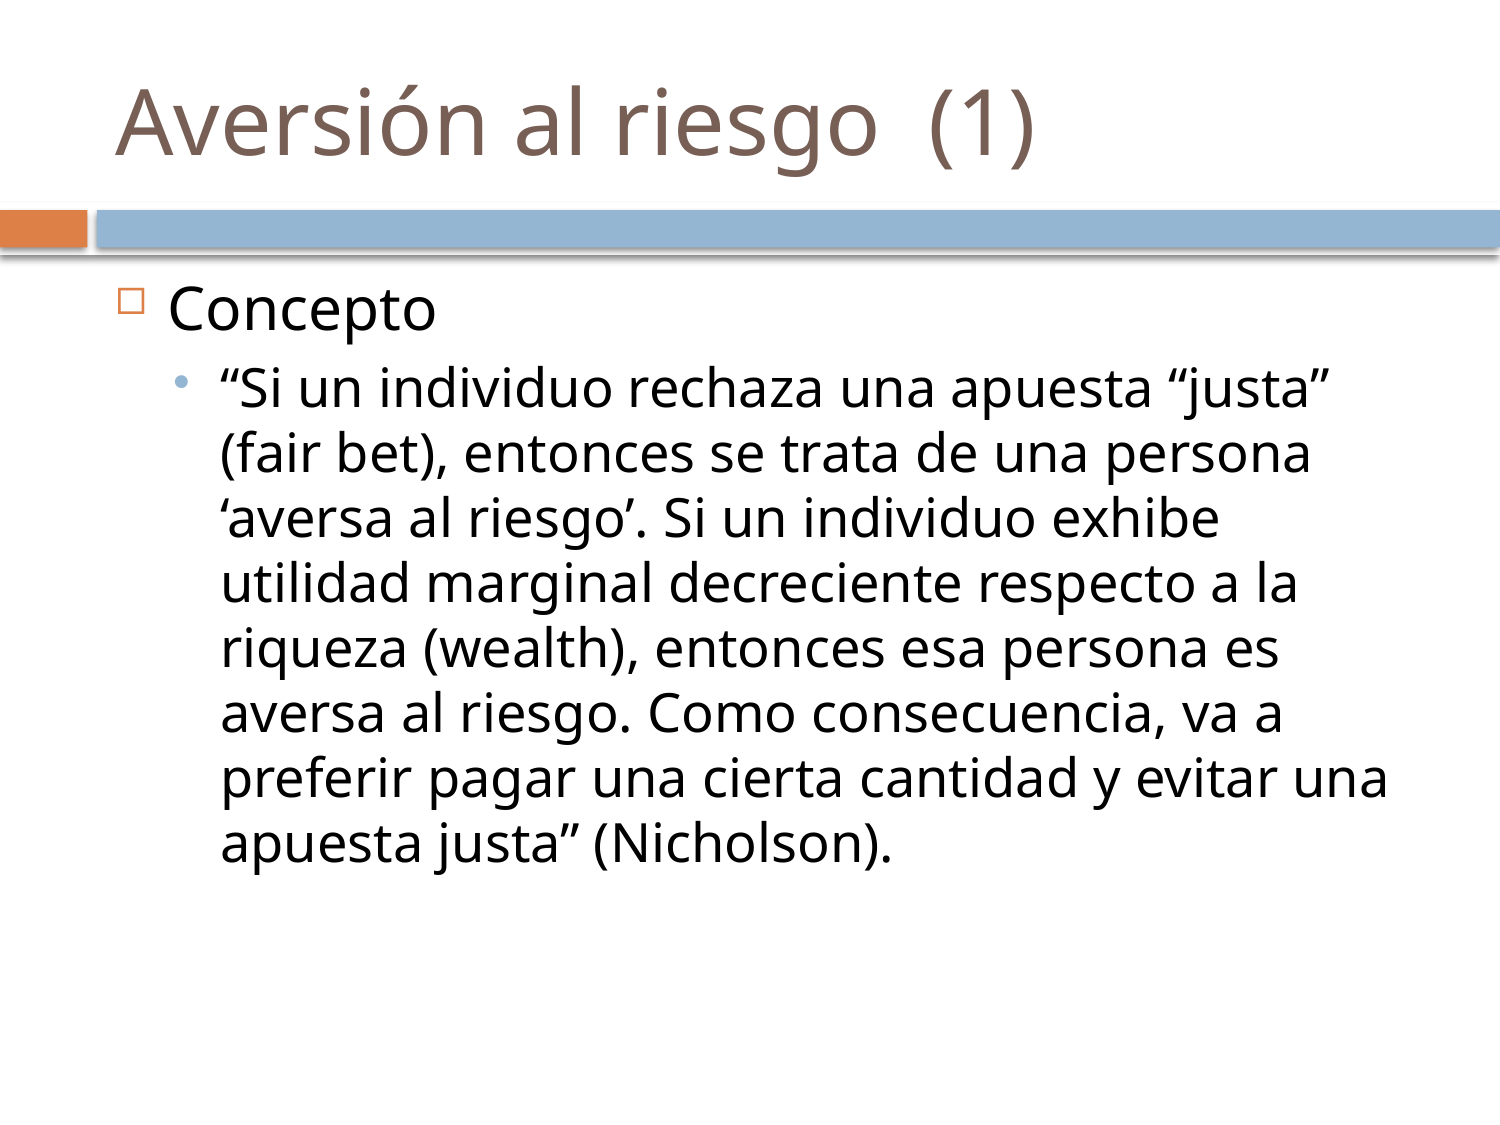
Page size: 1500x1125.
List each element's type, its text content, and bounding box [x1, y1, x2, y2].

title Aversión al riesgo (1) [100, 37, 1438, 200]
list Concepto “Si un individuo rechaza una apuesta “justa” (fair bet), entonces se trata de una persona ‘aversa al riesgo’. Si un individuo exhibe utilidad marginal decreciente respecto a la riqueza (wealth), entonces esa persona es aversa al riesgo. Como consecuencia, va a preferir pagar una cierta cantidad y evitar una apuesta justa” (Nicholson). [100, 262, 1438, 1000]
